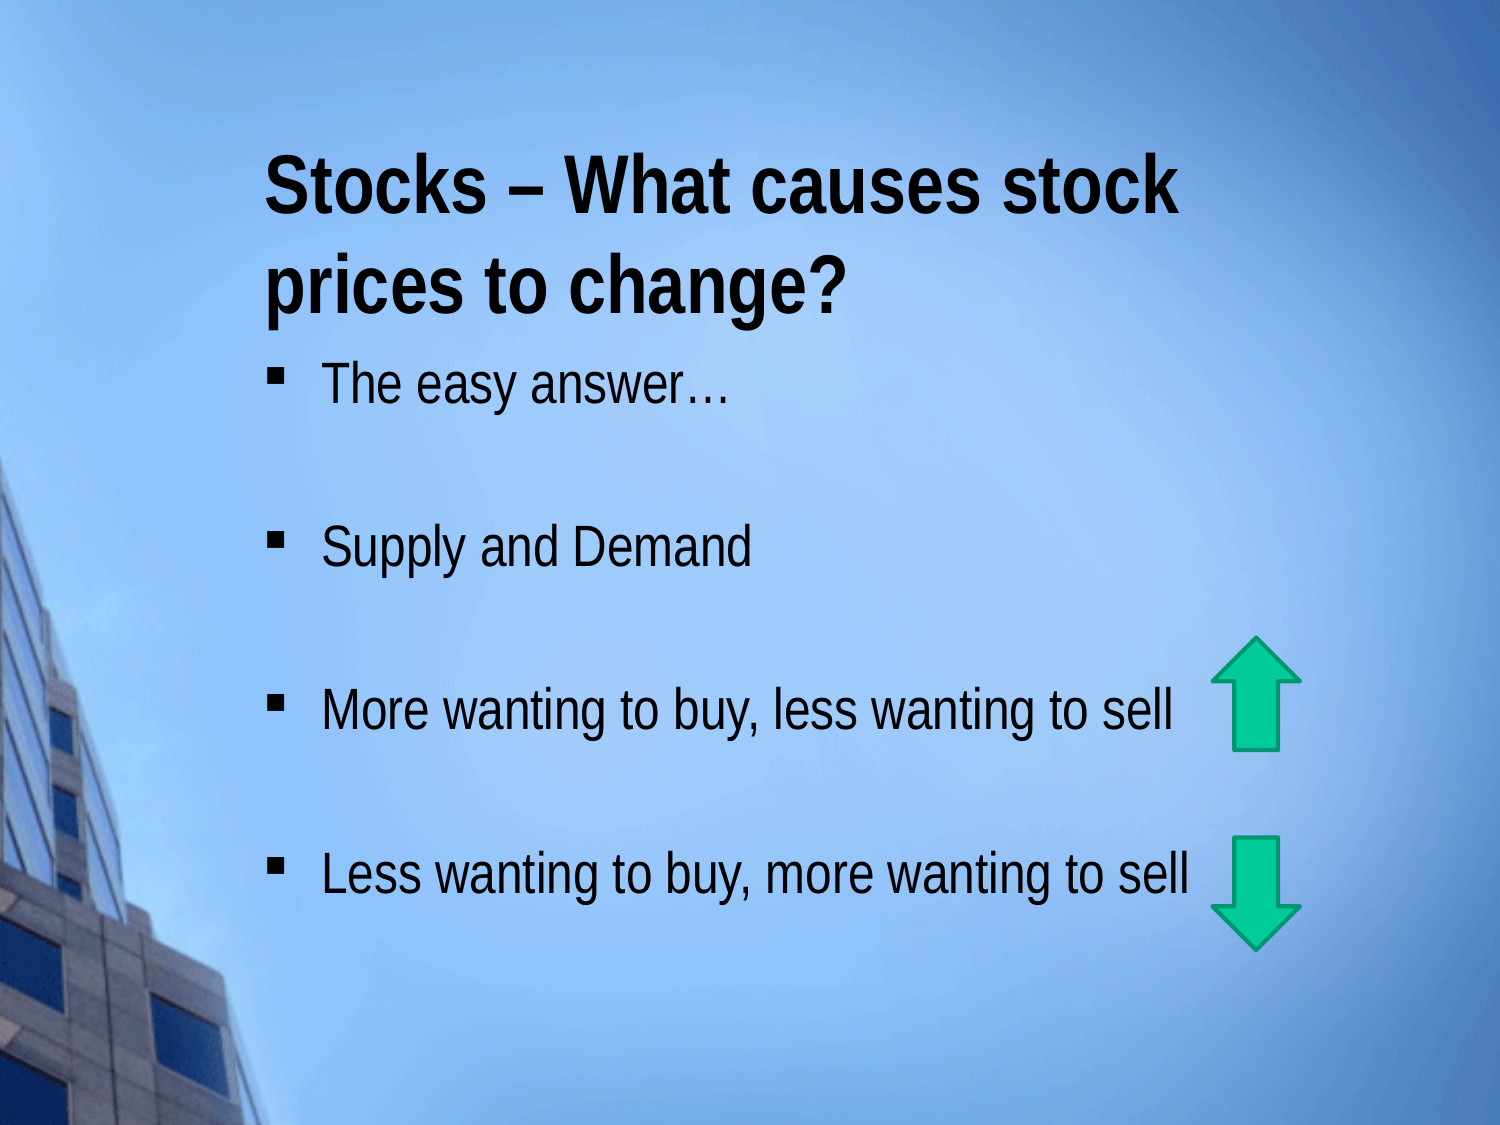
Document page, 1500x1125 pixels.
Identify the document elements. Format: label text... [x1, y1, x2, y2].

text_box [1210, 635, 1302, 753]
picture [0, 0, 1500, 1125]
text_box [1210, 835, 1302, 953]
title Stocks – What causes stock prices to change? [249, 112, 1413, 337]
list The easy answer… Supply and Demand More wanting to buy, less wanting to sell Less wanting to buy, more wanting to sell [249, 337, 1413, 913]
